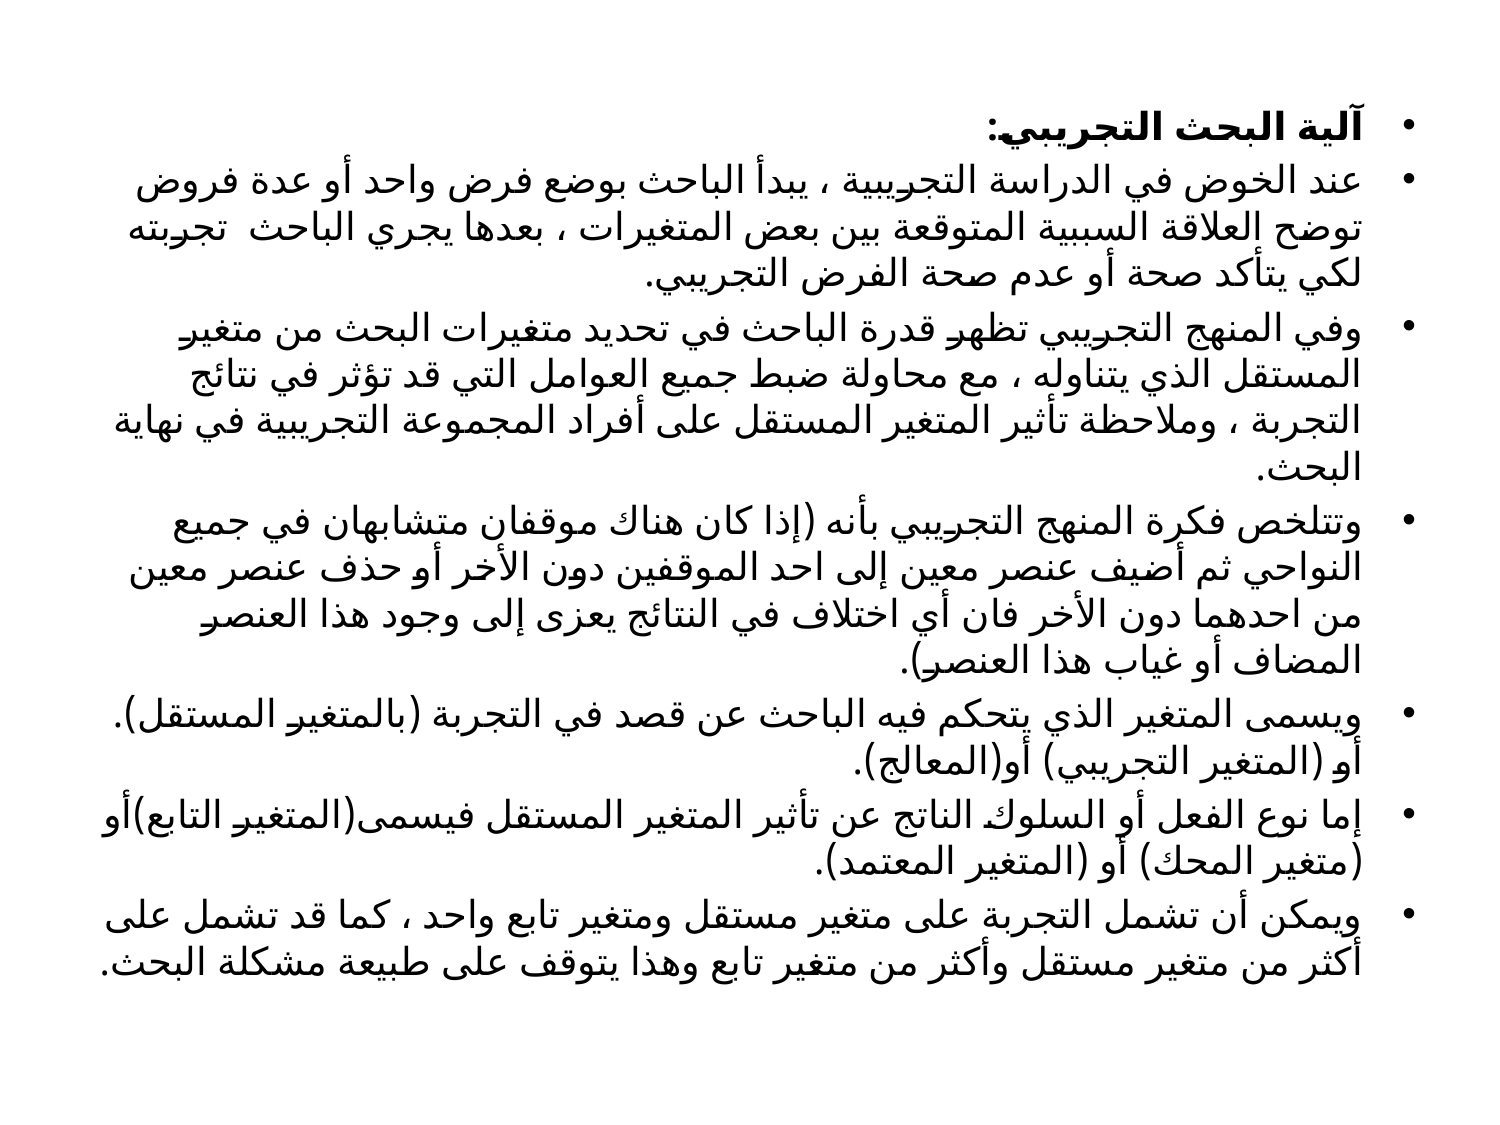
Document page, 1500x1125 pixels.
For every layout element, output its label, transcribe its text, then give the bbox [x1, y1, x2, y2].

list آلية البحث التجريبي: عند الخوض في الدراسة التجريبية ، يبدأ الباحث بوضع فرض واحد أو عدة فروض توضح العلاقة السببية المتوقعة بين بعض المتغيرات ، بعدها يجري الباحث تجربته لكي يتأكد صحة أو عدم صحة الفرض التجريبي. وفي المنهج التجريبي تظهر قدرة الباحث في تحديد متغيرات البحث من متغير المستقل الذي يتناوله ، مع محاولة ضبط جميع العوامل التي قد تؤثر في نتائج التجربة ، وملاحظة تأثير المتغير المستقل على أفراد المجموعة التجريبية في نهاية البحث. وتتلخص فكرة المنهج التجريبي بأنه (إذا كان هناك موقفان متشابهان في جميع النواحي ثم أضيف عنصر معين إلى احد الموقفين دون الأخر أو حذف عنصر معين من احدهما دون الأخر فان أي اختلاف في النتائج يعزى إلى وجود هذا العنصر المضاف أو غياب هذا العنصر). ويسمى المتغير الذي يتحكم فيه الباحث عن قصد في التجربة (بالمتغير المستقل). أو (المتغير التجريبي) أو(المعالج). إما نوع الفعل أو السلوك الناتج عن تأثير المتغير المستقل فيسمى(المتغير التابع)أو (متغير المحك) أو (المتغير المعتمد). ويمكن أن تشمل التجربة على متغير مستقل ومتغير تابع واحد ، كما قد تشمل على أكثر من متغير مستقل وأكثر من متغير تابع وهذا يتوقف على طبيعة مشكلة البحث. [75, 93, 1425, 1005]
